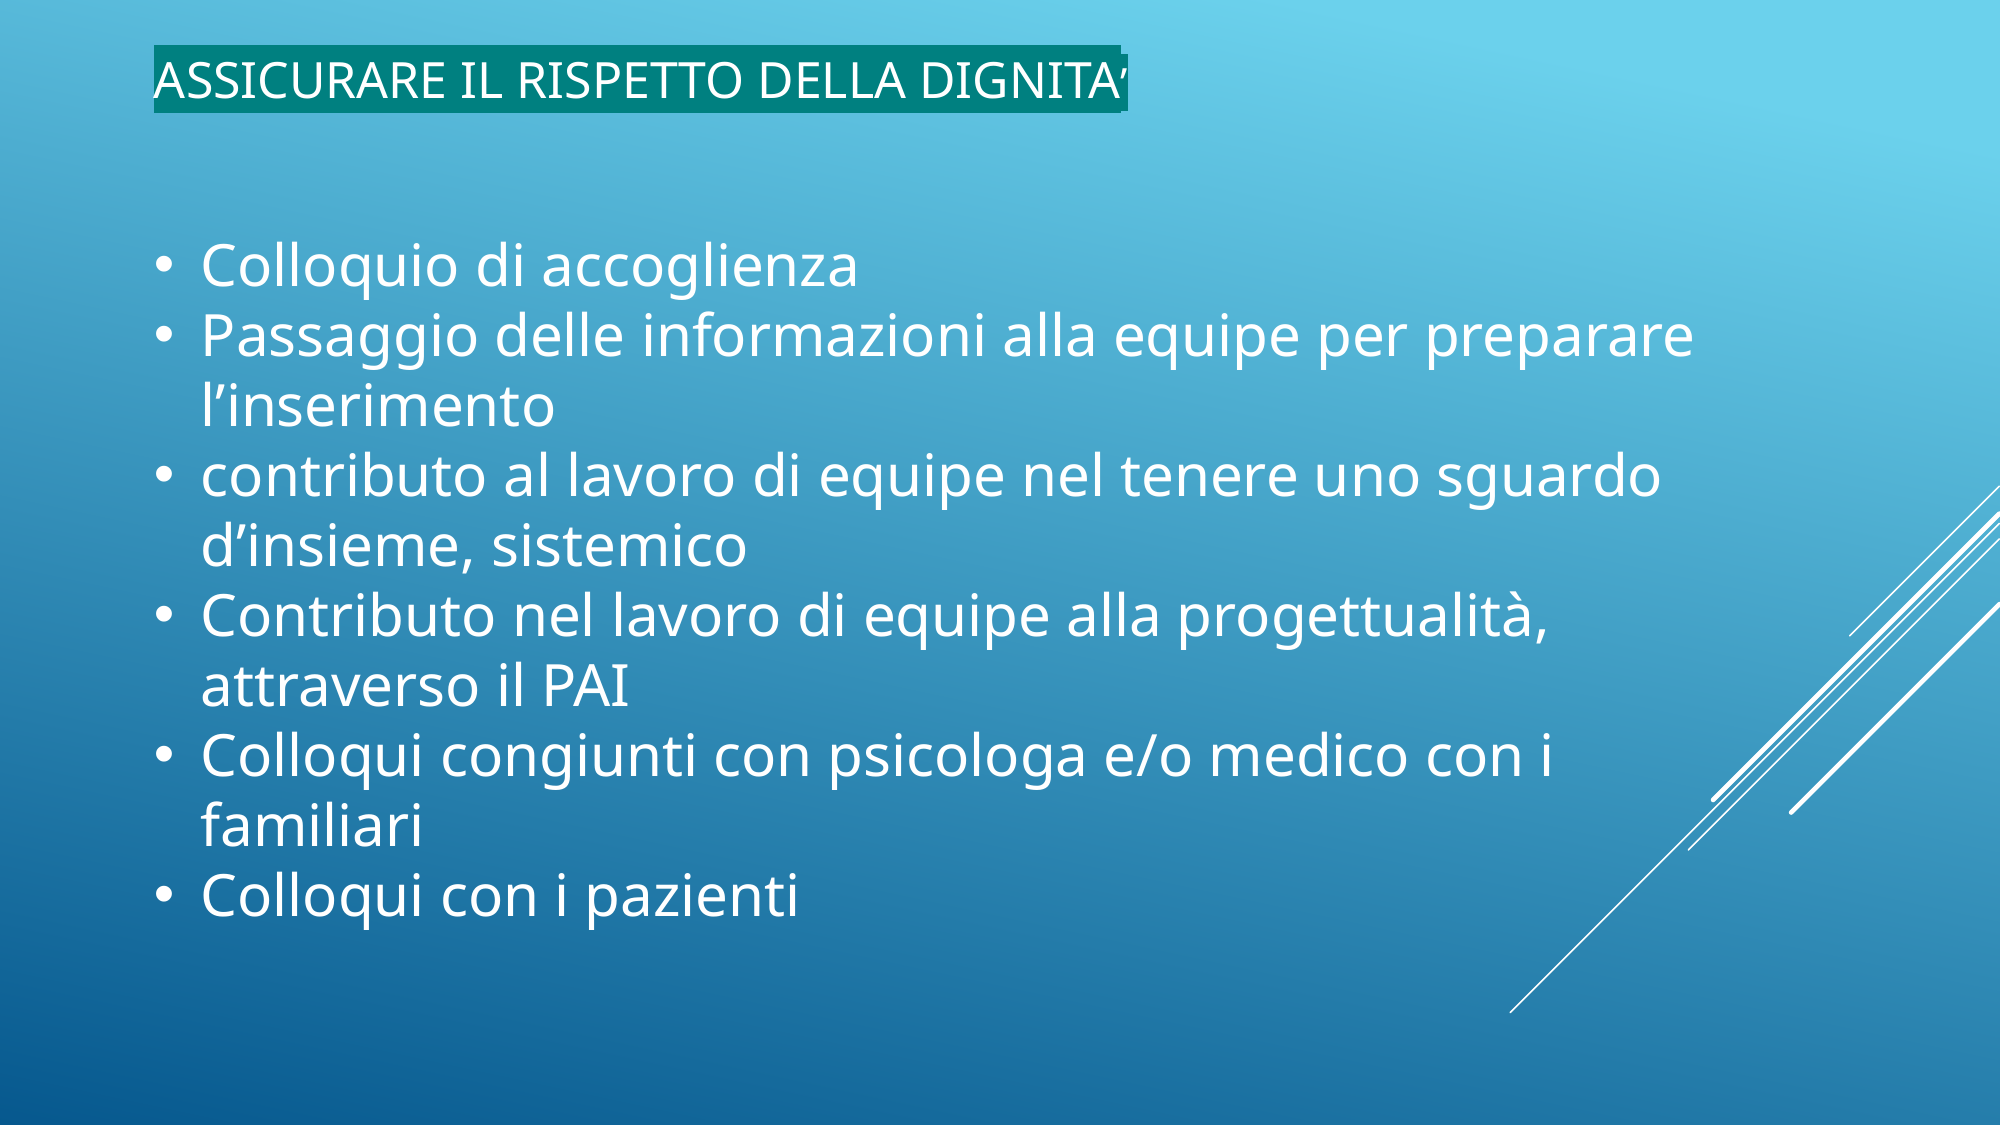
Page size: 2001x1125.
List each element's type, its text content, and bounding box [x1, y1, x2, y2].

text_box ASSICURARE IL RISPETTO DELLA DIGNITA’ Colloquio di accoglienza Passaggio delle informazioni alla equipe per preparare l’inserimento contributo al lavoro di equipe nel tenere uno sguardo d’insieme, sistemico Contributo nel lavoro di equipe alla progettualità, attraverso il PAI Colloqui congiunti con psicologa e/o medico con i familiari Colloqui con i pazienti [139, 41, 1787, 936]
